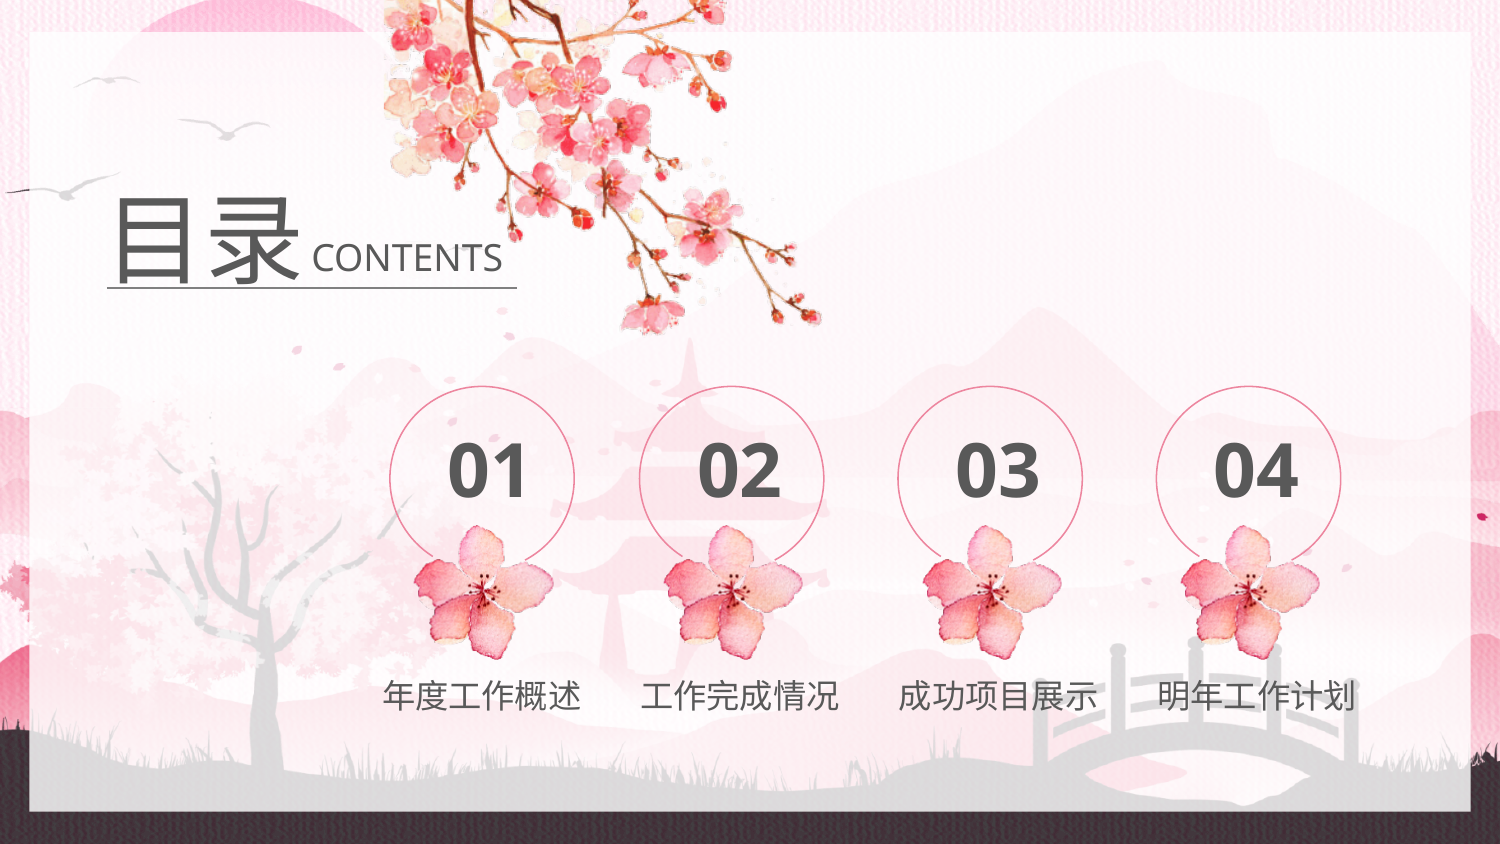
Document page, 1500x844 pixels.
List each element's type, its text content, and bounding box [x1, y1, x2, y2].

picture [0, 0, 1500, 844]
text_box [1156, 386, 1359, 717]
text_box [897, 386, 1100, 717]
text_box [380, 386, 584, 717]
text_box 目录 [89, 168, 320, 304]
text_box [639, 386, 842, 717]
text_box CONTENTS [296, 227, 378, 287]
